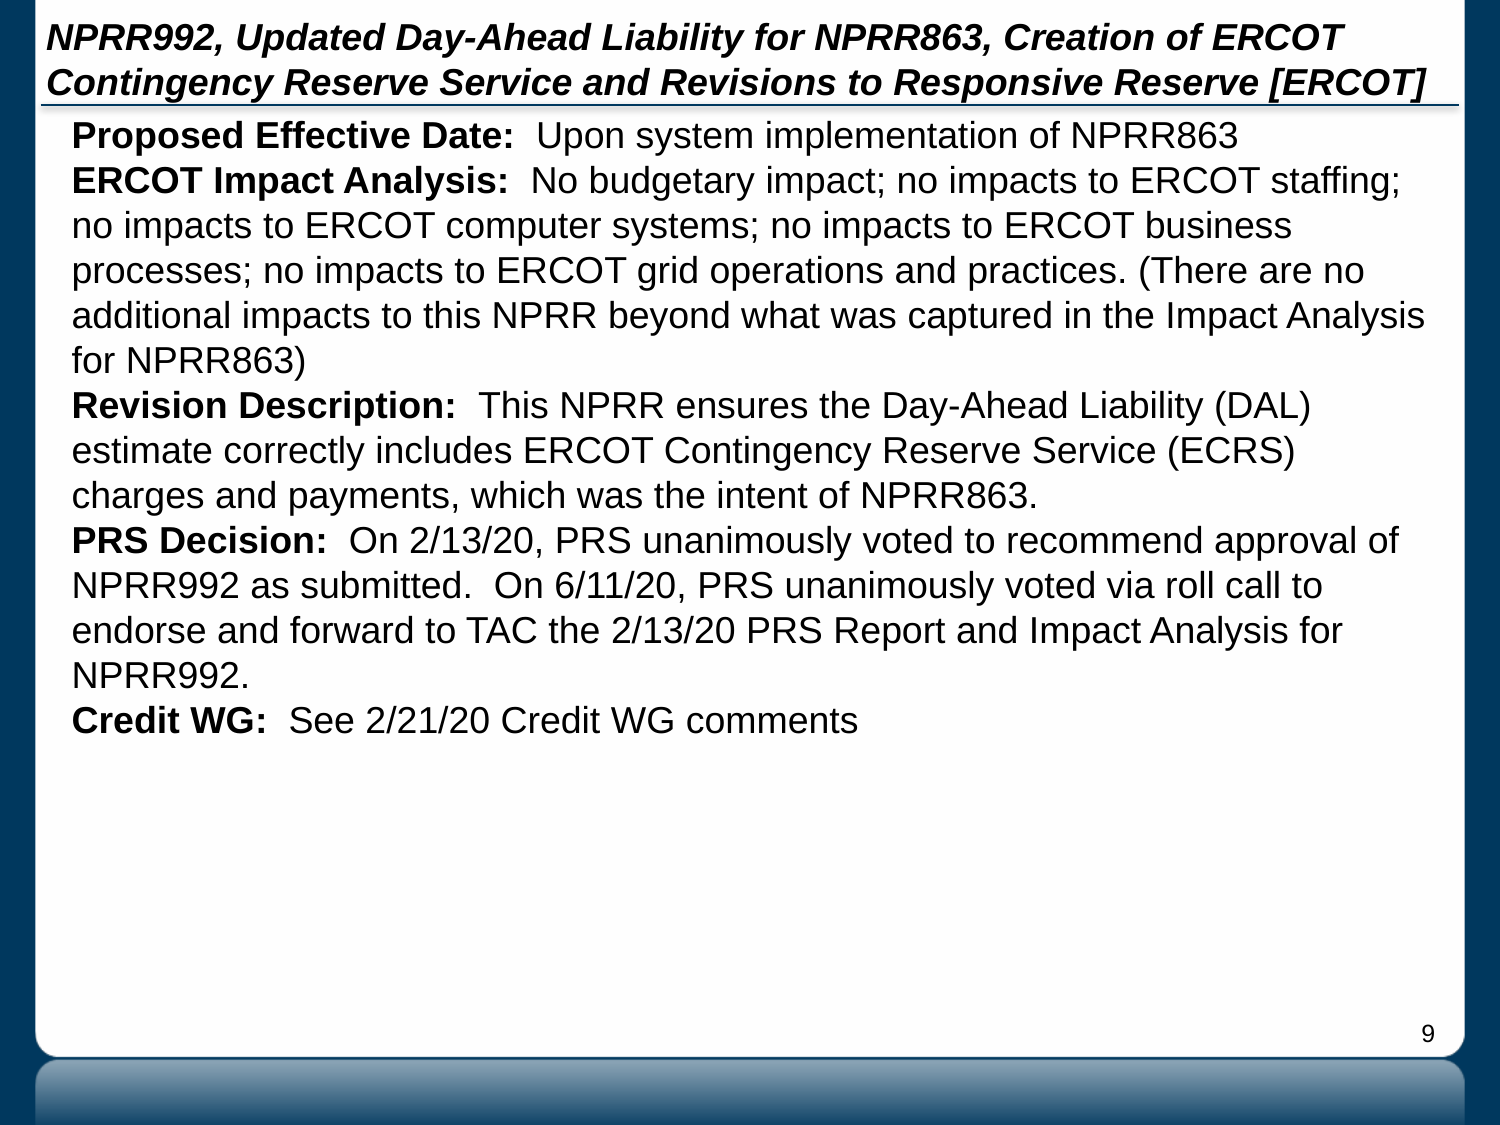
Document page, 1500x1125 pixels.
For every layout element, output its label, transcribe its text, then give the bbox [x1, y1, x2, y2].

text_box Proposed Effective Date: Upon system implementation of NPRR863 ERCOT Impact Analysis: No budgetary impact; no impacts to ERCOT staffing; no impacts to ERCOT computer systems; no impacts to ERCOT business processes; no impacts to ERCOT grid operations and practices. (There are no additional impacts to this NPRR beyond what was captured in the Impact Analysis for NPRR863) Revision Description: This NPRR ensures the Day-Ahead Liability (DAL) estimate correctly includes ERCOT Contingency Reserve Service (ECRS) charges and payments, which was the intent of NPRR863. PRS Decision: On 2/13/20, PRS unanimously voted to recommend approval of NPRR992 as submitted. On 6/11/20, PRS unanimously voted via roll call to endorse and forward to TAC the 2/13/20 PRS Report and Impact Analysis for NPRR992. Credit WG: See 2/21/20 Credit WG comments [56, 103, 1448, 749]
picture [35, 0, 1465, 1125]
title NPRR992, Updated Day-Ahead Liability for NPRR863, Creation of ERCOT Contingency Reserve Service and Revisions to Responsive Reserve [ERCOT] [31, 20, 1464, 97]
